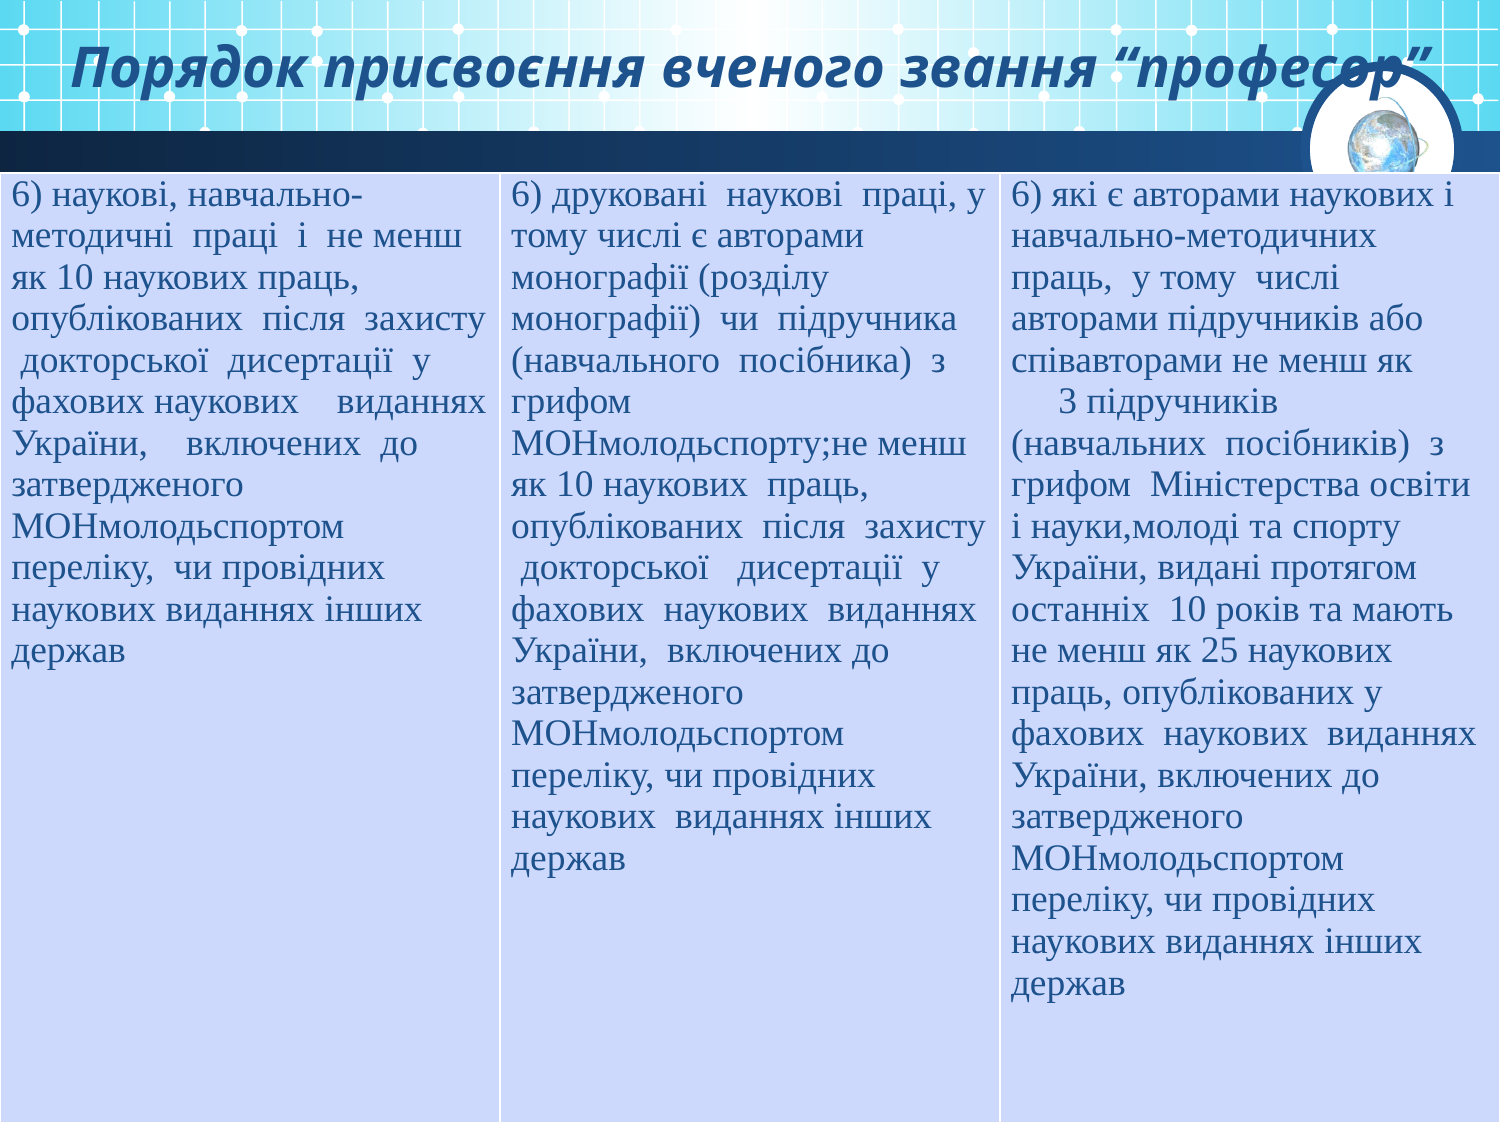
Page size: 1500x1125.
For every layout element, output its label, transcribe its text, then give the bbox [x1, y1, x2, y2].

table_header 6) друковані наукові праці, у тому числі є авторами монографії (розділу монографії) чи підручника (навчального посібника) з грифом МОНмолодьспорту;не менш як 10 наукових праць, опублікованих після захисту докторської дисертації у фахових наукових виданнях України, включених до затвердженого МОНмолодьспортом переліку, чи провідних наукових виданнях інших держав [501, 174, 999, 1122]
table_header 6) наукові, навчально-методичні праці і не менш як 10 наукових праць, опублікованих після захисту докторської дисертації у фахових наукових виданнях України, включених до затвердженого МОНмолодьспортом переліку, чи провідних наукових виданнях інших держав [1, 174, 499, 1122]
picture [1310, 130, 1454, 172]
table_header 6) які є авторами наукових і навчально-методичних праць, у тому числі авторами підручників або співавторами не менш як 3 підручників (навчальних посібників) з грифом Міністерства освіти і науки,молоді та спорту України, видані протягом останніх 10 років та мають не менш як 25 наукових праць, опублікованих у фахових наукових виданнях України, включених до затвердженого МОНмолодьспортом переліку, чи провідних наукових виданнях інших держав [1001, 174, 1499, 1122]
title Порядок присвоєння вченого звання “професор” [0, 0, 1500, 130]
